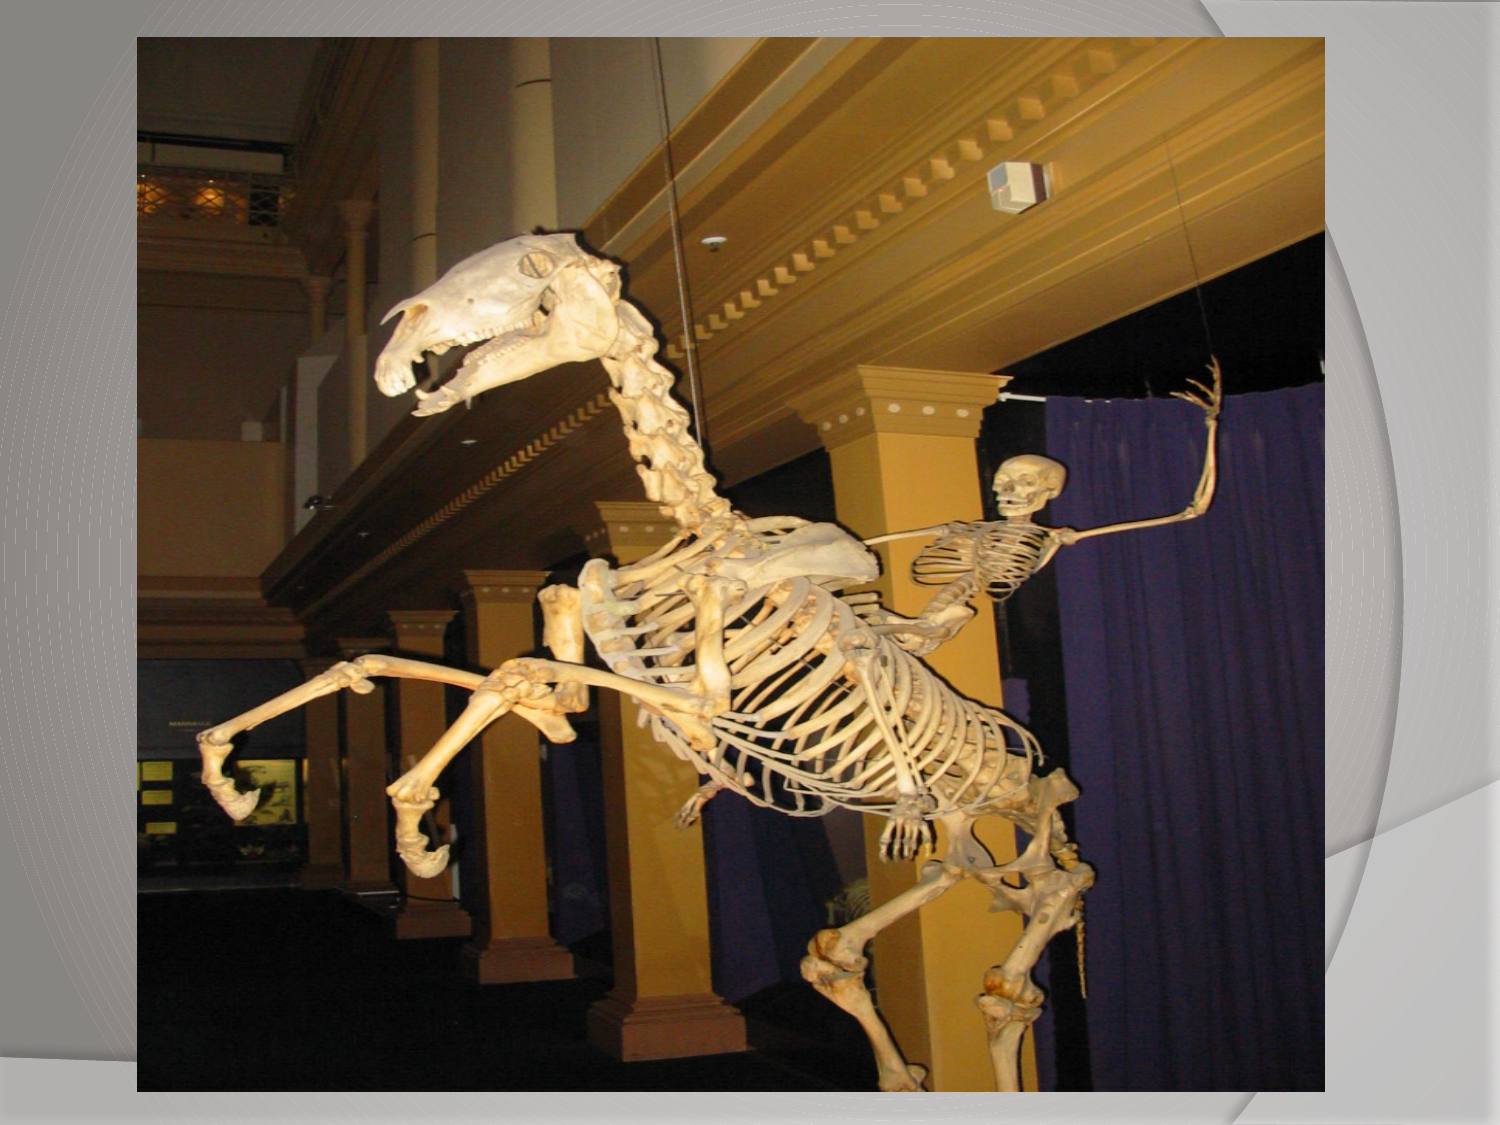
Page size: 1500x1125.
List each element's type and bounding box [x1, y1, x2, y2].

list [137, 37, 1326, 1093]
